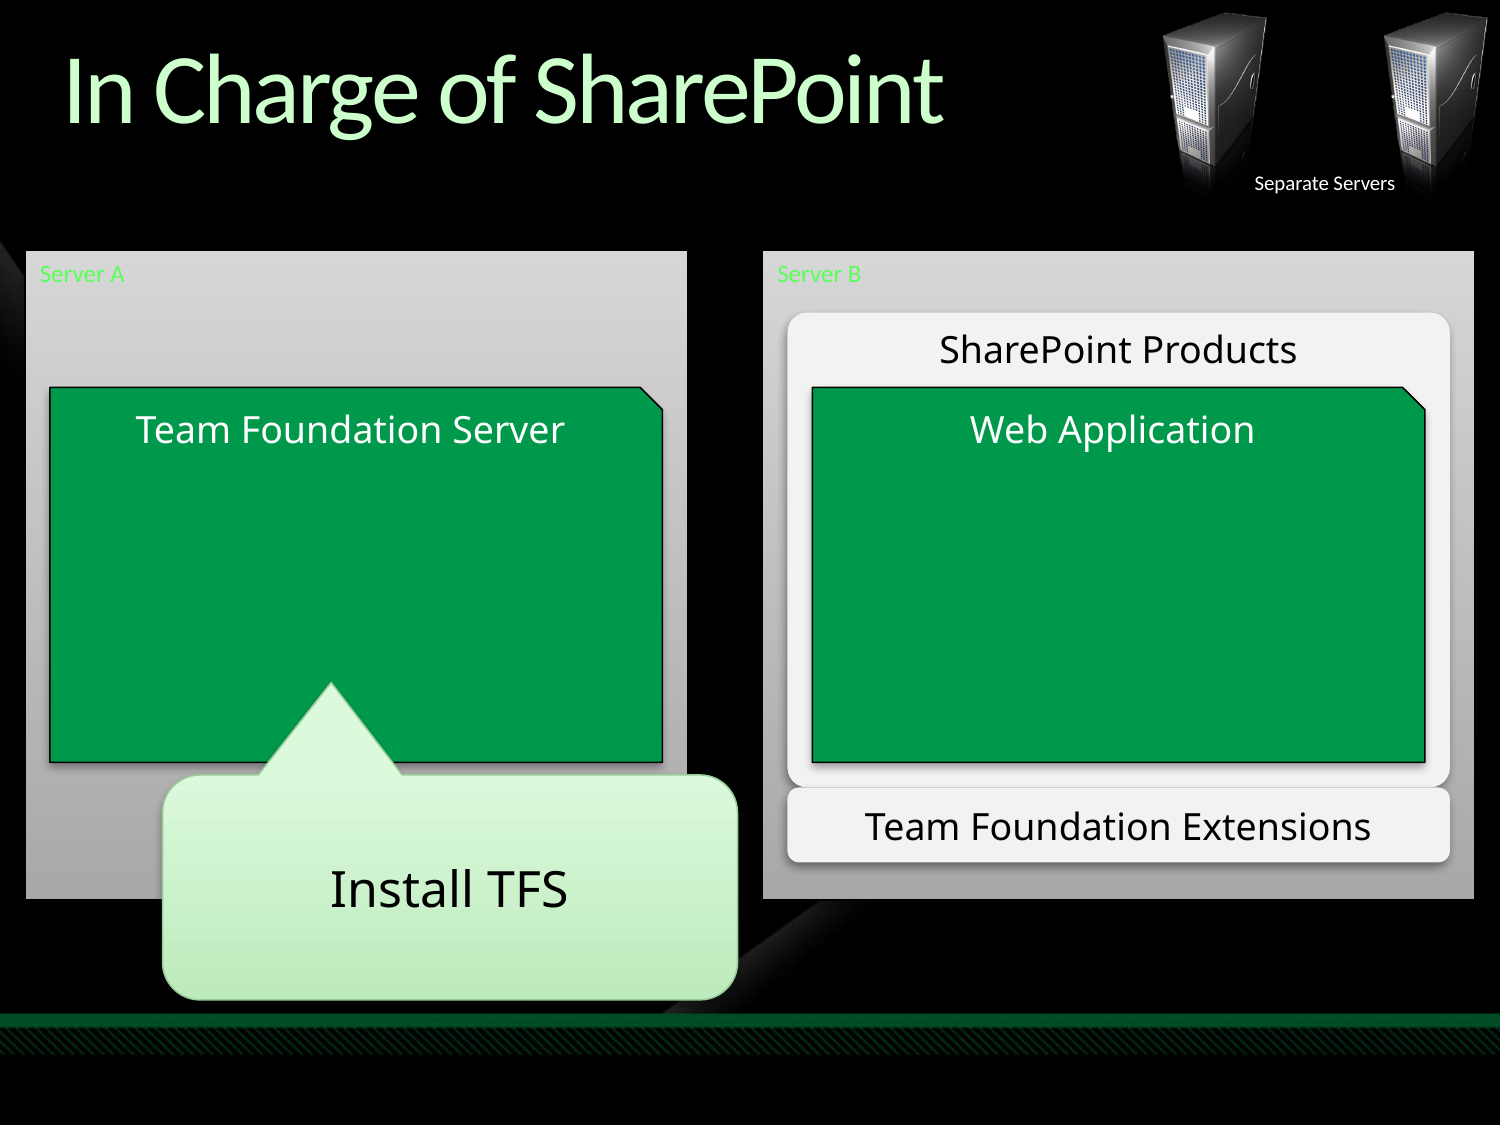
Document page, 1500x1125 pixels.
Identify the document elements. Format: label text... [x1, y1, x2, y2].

text_box Install TFS [161, 681, 739, 1001]
text_box Web Application [811, 386, 1426, 764]
title In Charge of SharePoint [62, 37, 1143, 147]
text_box Team Foundation Extensions [787, 787, 1450, 863]
text_box Team Foundation Server [49, 386, 664, 764]
text_box [24, 249, 688, 901]
text_box Server A [24, 249, 300, 295]
text_box [762, 249, 1476, 901]
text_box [1149, 12, 1500, 220]
text_box SharePoint Products [787, 312, 1450, 786]
picture [0, 0, 1500, 1125]
text_box Server B [762, 249, 1038, 295]
